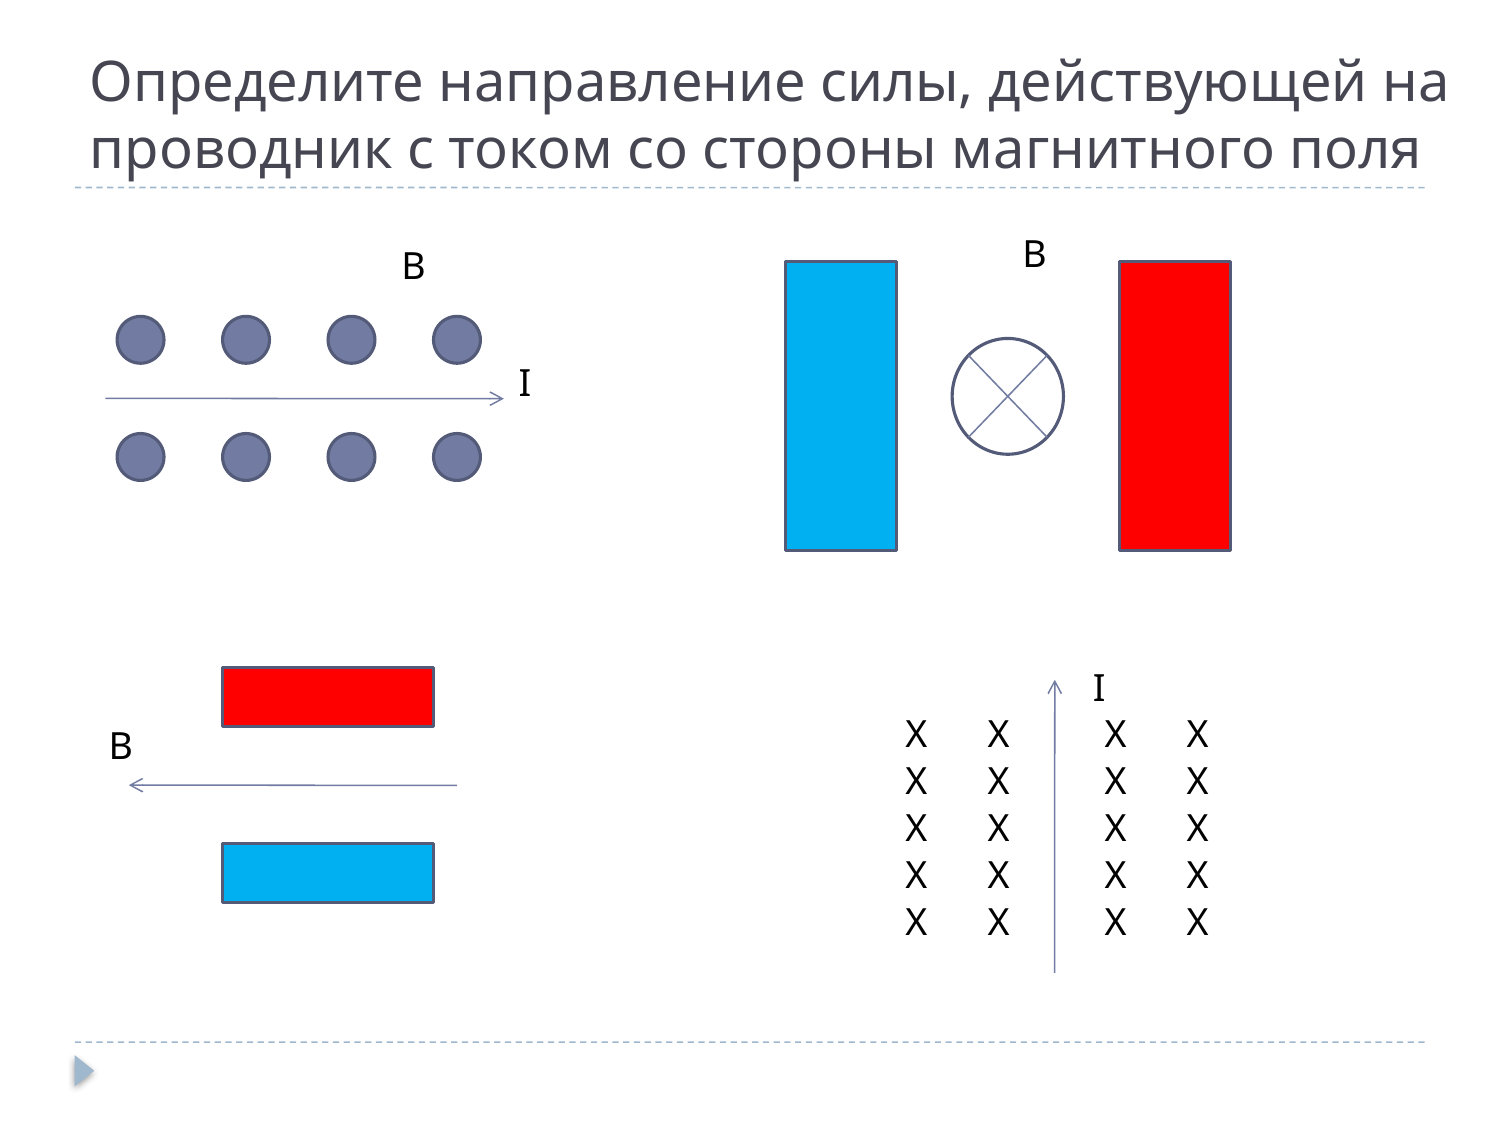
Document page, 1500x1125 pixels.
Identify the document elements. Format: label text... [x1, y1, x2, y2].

title Определите направление силы, действующей на проводник с током со стороны магнитного поля [75, 24, 1500, 188]
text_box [105, 234, 575, 481]
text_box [784, 222, 1231, 551]
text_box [890, 655, 1243, 973]
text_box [93, 667, 458, 903]
